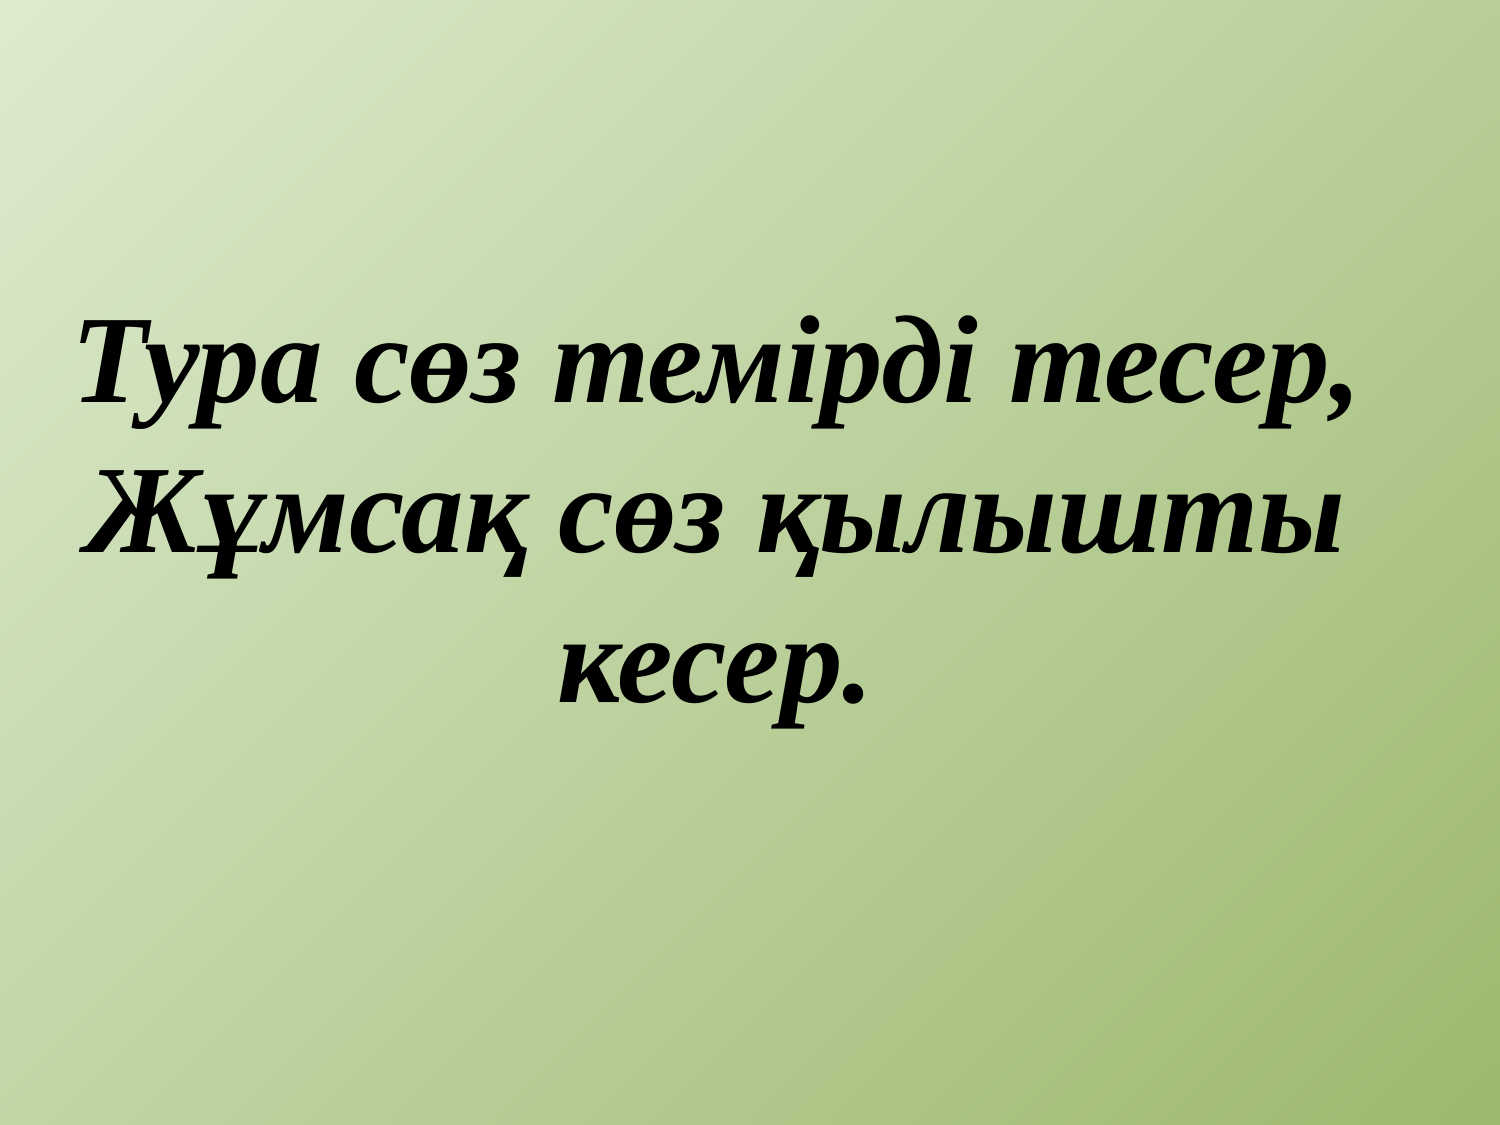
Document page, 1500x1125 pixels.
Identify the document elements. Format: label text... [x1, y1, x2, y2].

title Тура сөз темірді тесер, Жұмсақ сөз қылышты кесер. [41, 408, 1392, 597]
